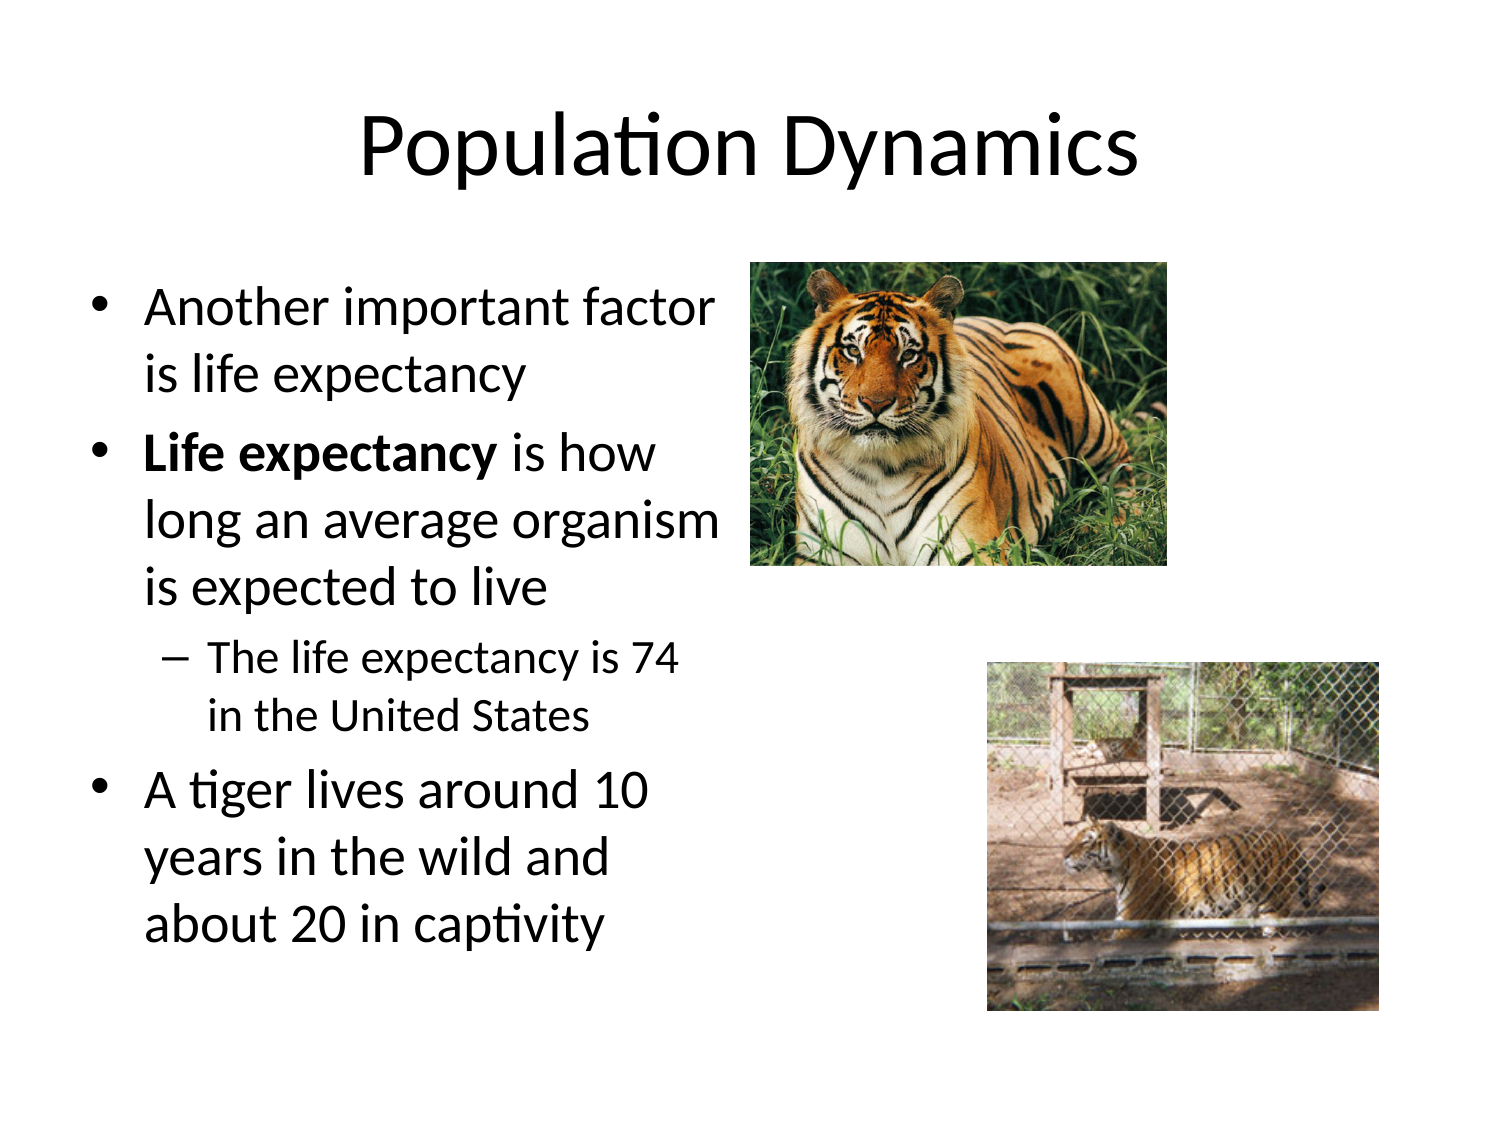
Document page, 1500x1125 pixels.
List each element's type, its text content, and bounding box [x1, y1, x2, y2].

list Another important factor is life expectancy Life expectancy is how long an average organism is expected to live The life expectancy is 74 in the United States A tiger lives around 10 years in the wild and about 20 in captivity [75, 262, 738, 1005]
picture [987, 662, 1379, 1012]
picture [749, 262, 1168, 566]
title Population Dynamics [75, 45, 1425, 233]
